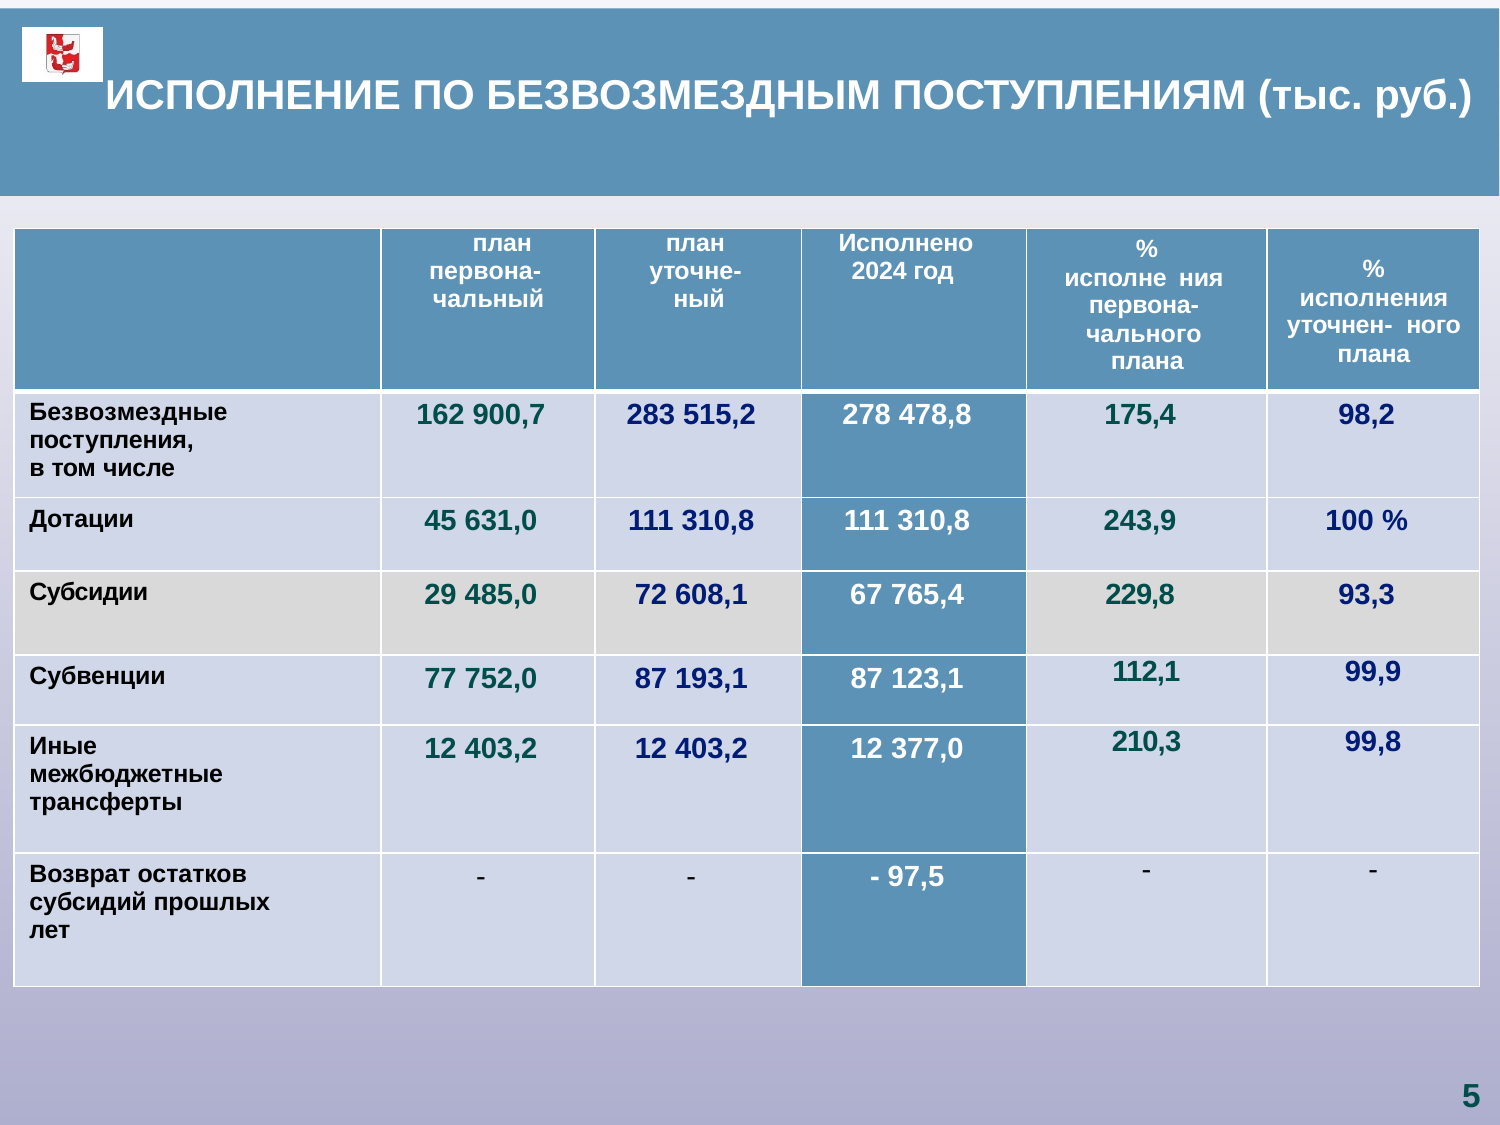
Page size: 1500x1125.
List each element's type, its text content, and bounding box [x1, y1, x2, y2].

table_cell 111 310,8 [802, 498, 1026, 570]
table_cell 112,1 [1027, 656, 1266, 724]
table_cell Дотации [15, 498, 380, 570]
table_cell 87 123,1 [802, 656, 1026, 724]
table_cell 162 900,7 [382, 394, 594, 497]
table_cell - [382, 854, 594, 986]
table_cell 77 752,0 [382, 656, 594, 724]
table_cell 67 765,4 [802, 572, 1026, 654]
table_header план уточне- ный [596, 229, 801, 389]
table_cell 99,9 [1268, 656, 1479, 724]
table_header план первона- чальный [382, 229, 594, 389]
table_cell 278 478,8 [802, 394, 1026, 497]
table_cell 12 403,2 [382, 726, 594, 852]
table_cell 99,8 [1268, 726, 1479, 852]
table_cell 87 193,1 [596, 656, 801, 724]
table_cell 29 485,0 [382, 572, 594, 654]
table_cell 229,8 [1027, 572, 1266, 654]
table_cell 45 631,0 [382, 498, 594, 570]
table_header % исполнения уточнен- ного плана [1268, 229, 1479, 389]
table_cell 210,3 [1027, 726, 1266, 852]
table_cell 12 377,0 [802, 726, 1026, 852]
table_cell 12 403,2 [596, 726, 801, 852]
table_cell - [596, 854, 801, 986]
table_cell 98,2 [1268, 394, 1479, 497]
table_cell 72 608,1 [596, 572, 801, 654]
table_cell 93,3 [1268, 572, 1479, 654]
text_box [0, 8, 1500, 196]
table_cell - 97,5 [802, 854, 1026, 986]
table_header Исполнено 2024 год [802, 229, 1026, 389]
table_cell - [1268, 854, 1479, 986]
table_cell Субсидии [15, 572, 380, 654]
picture [21, 27, 104, 82]
table_cell - [1027, 854, 1266, 986]
table_cell Иные межбюджетные трансферты [15, 726, 380, 852]
table_cell 243,9 [1027, 498, 1266, 570]
table_cell Возврат остатков субсидий прошлых лет [15, 854, 380, 986]
table_header [15, 229, 380, 389]
table_cell 100 % [1268, 498, 1479, 570]
table_cell 175,4 [1027, 394, 1266, 497]
title ИСПОЛНЕНИЕ ПО БЕЗВОЗМЕЗДНЫМ ПОСТУПЛЕНИЯМ (тыс. руб.) [102, 65, 1480, 228]
table_cell 111 310,8 [596, 498, 801, 570]
table_cell Безвозмездные поступления, в том числе [15, 394, 380, 497]
table_header % исполне ния первона- чального плана [1027, 229, 1266, 389]
table_cell 283 515,2 [596, 394, 801, 497]
table_cell Субвенции [15, 656, 380, 724]
text_box 5 [1460, 1072, 1483, 1115]
